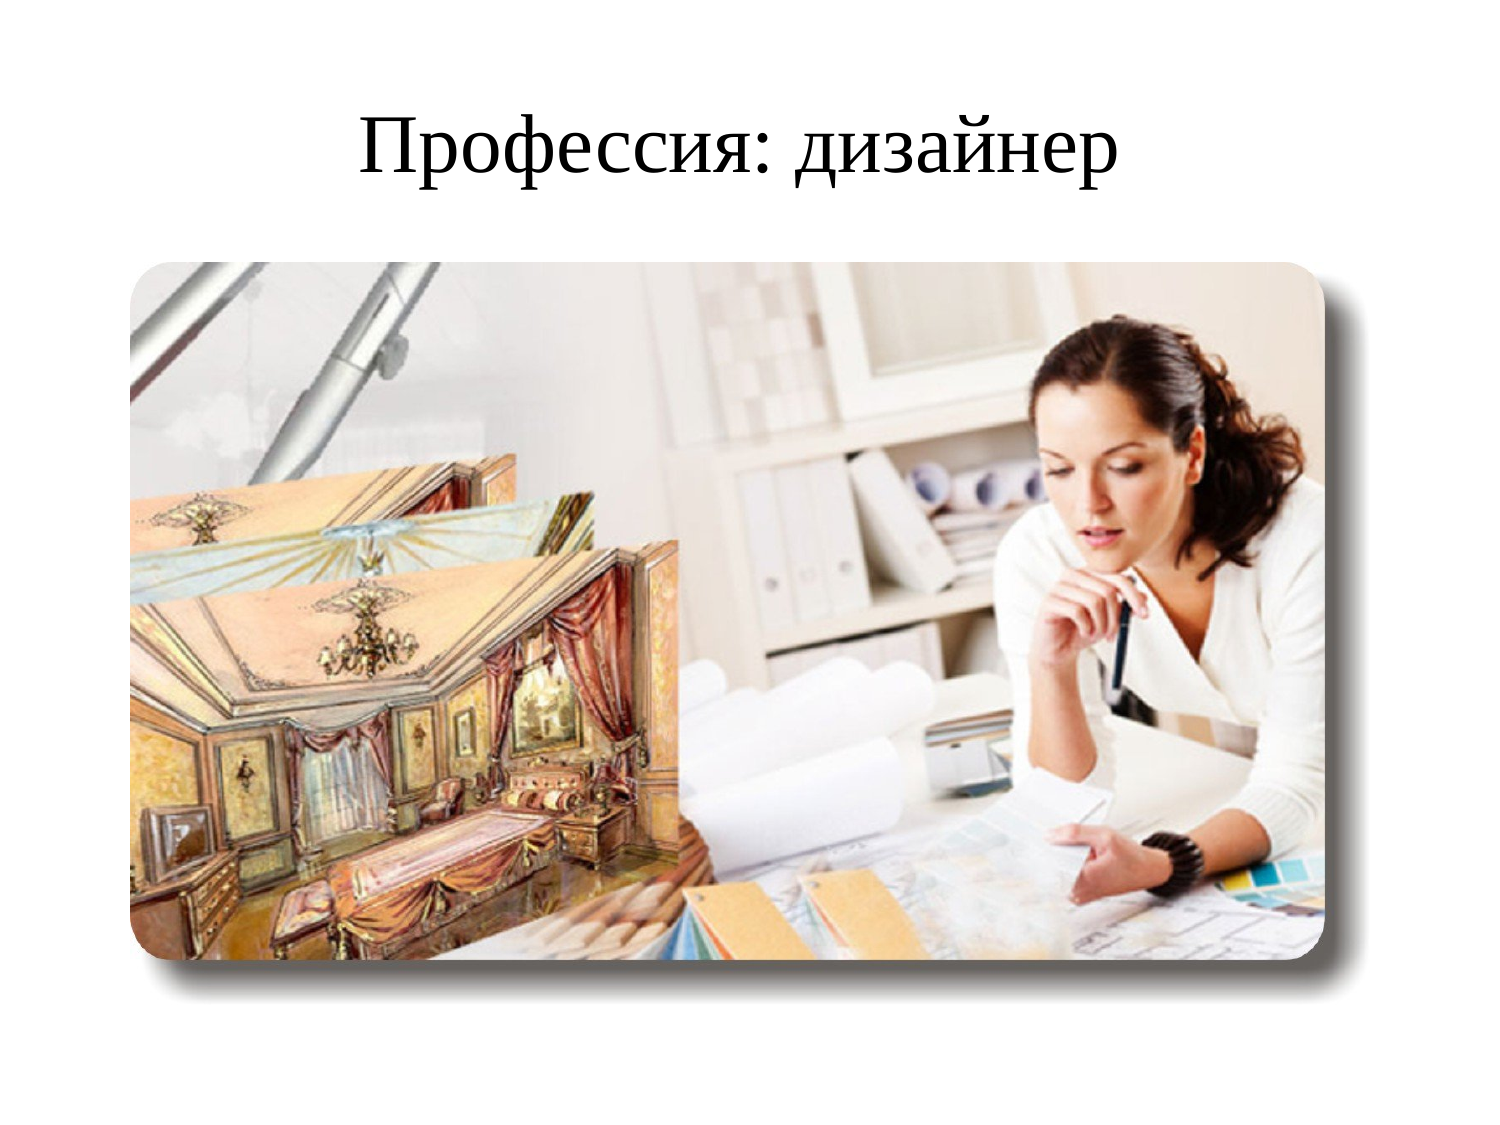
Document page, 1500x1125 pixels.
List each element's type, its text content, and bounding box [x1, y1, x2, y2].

title Профессия: дизайнер [75, 45, 1425, 233]
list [130, 262, 1370, 1006]
